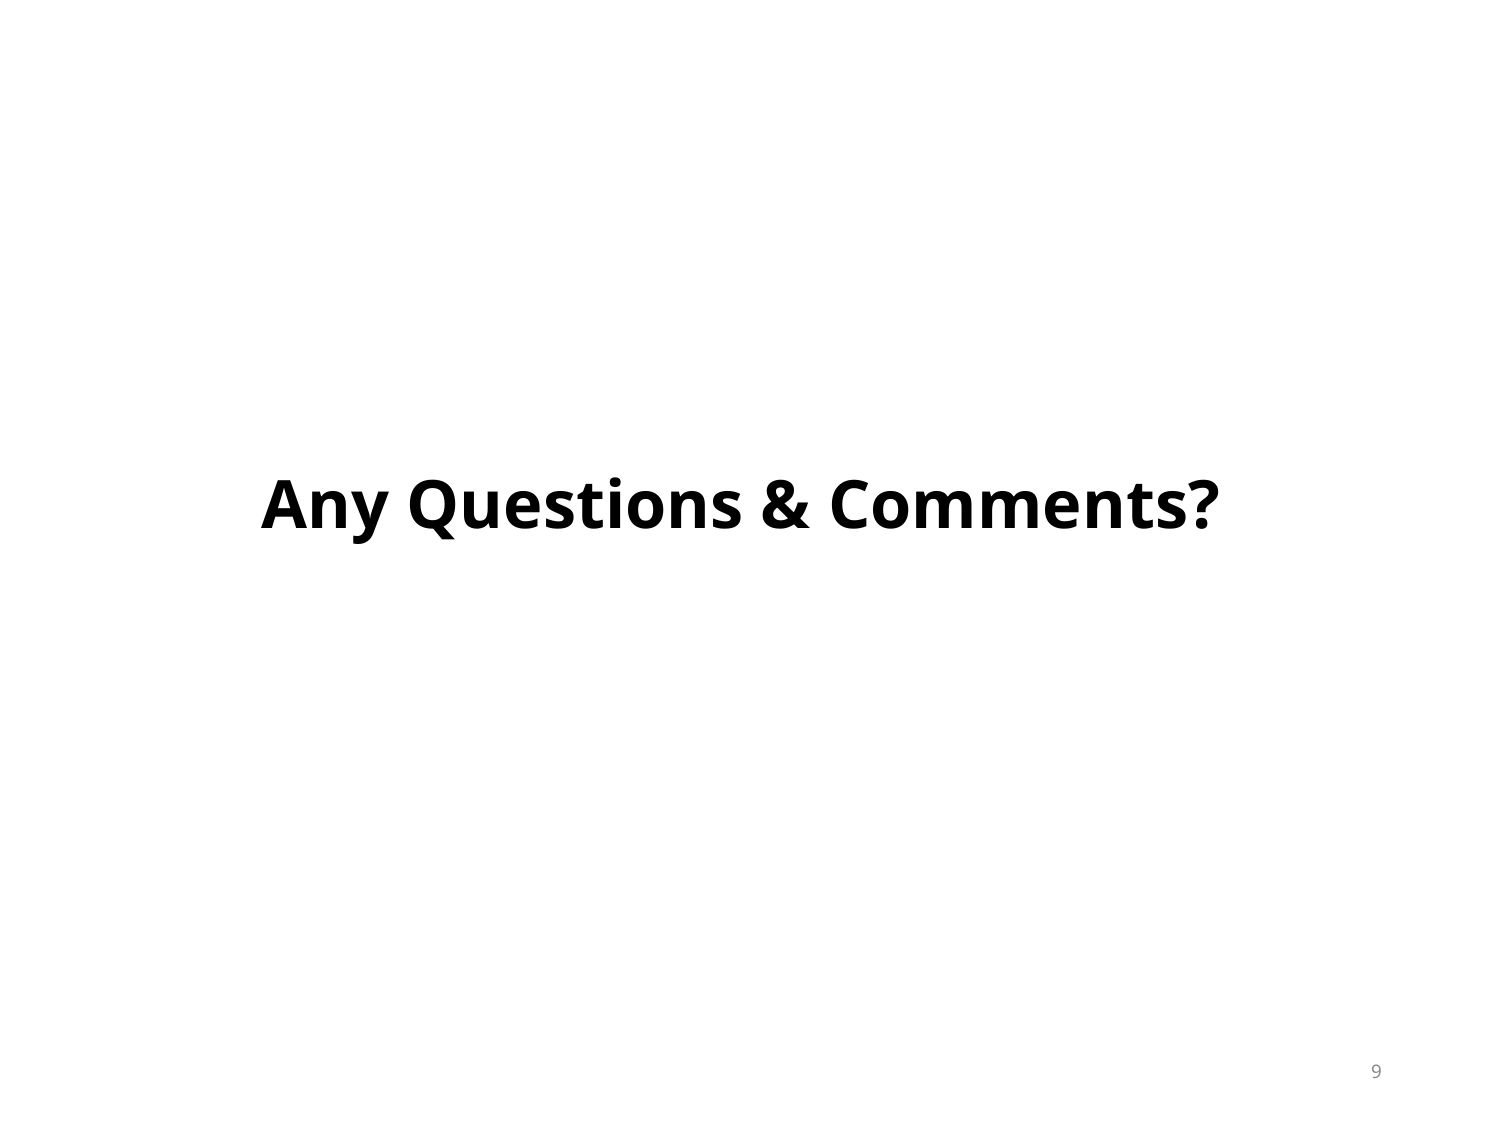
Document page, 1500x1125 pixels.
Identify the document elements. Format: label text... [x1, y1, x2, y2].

slide_number 9 [1059, 1042, 1397, 1103]
list Any Questions & Comments? [103, 299, 1397, 1014]
